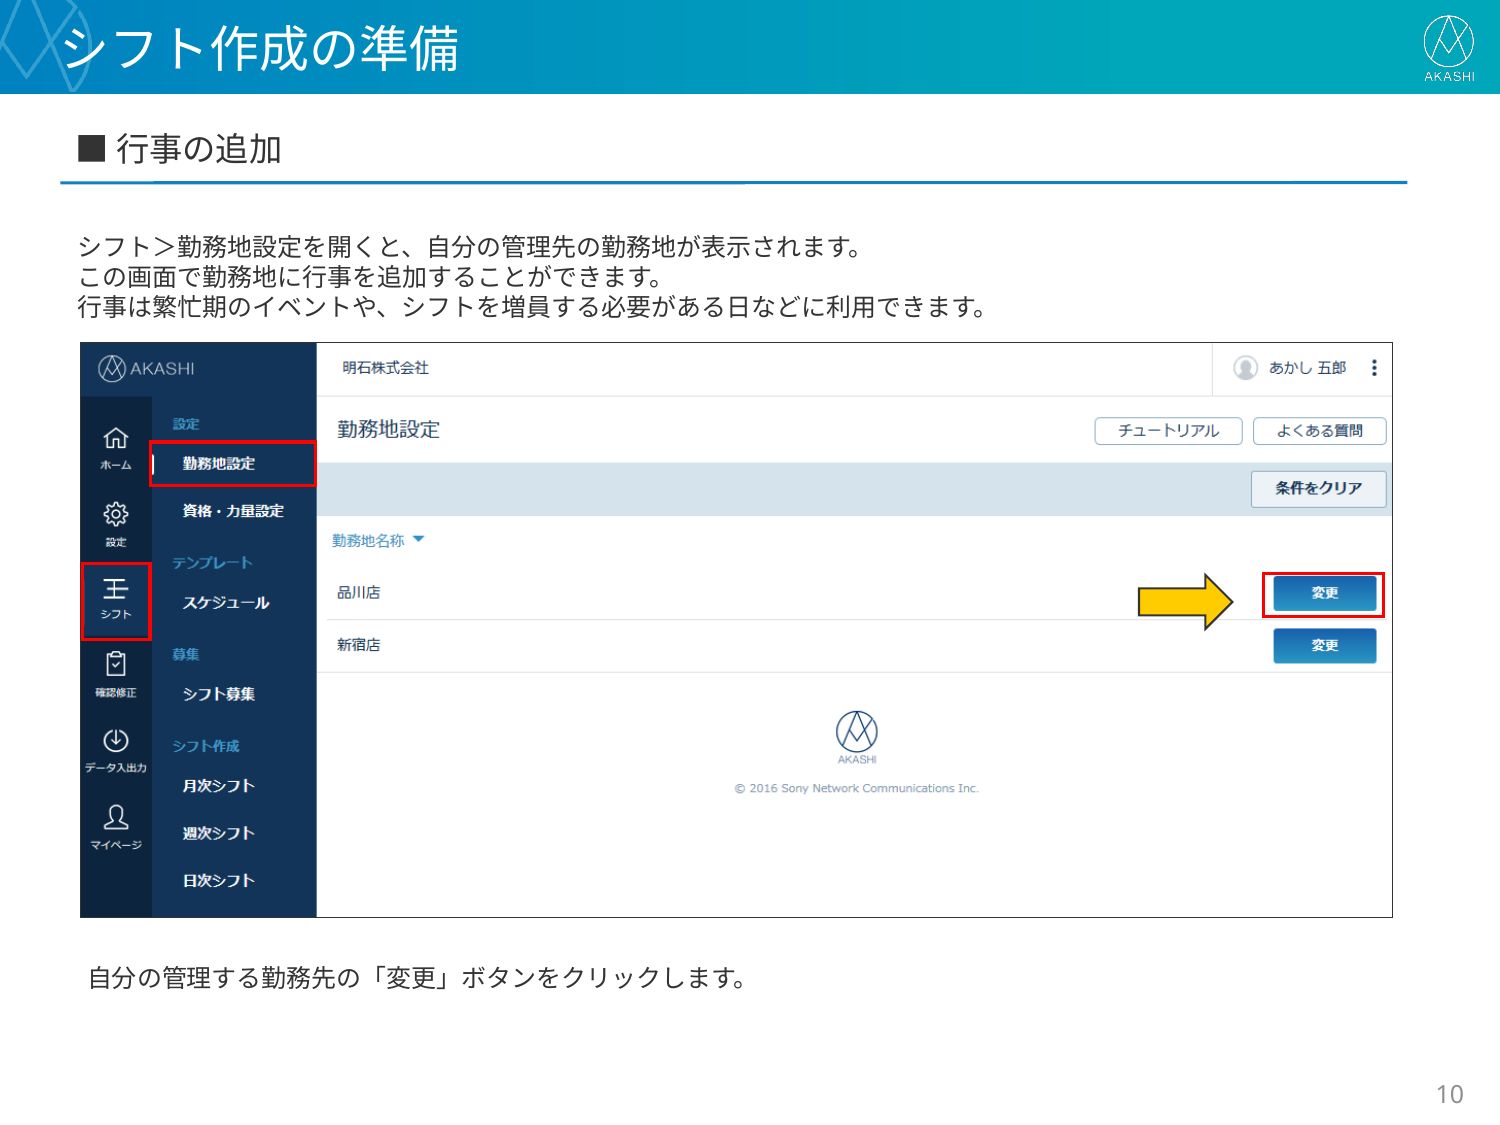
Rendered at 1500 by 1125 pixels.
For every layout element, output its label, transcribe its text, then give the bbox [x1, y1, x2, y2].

text_box ■行事の追加 [60, 121, 1038, 176]
picture [1416, 7, 1481, 89]
slide_number 9 [1141, 1065, 1480, 1125]
picture [80, 342, 1393, 918]
text_box シフト＞勤務地設定を開くと、自分の管理先の勤務地が表示されます。 この画面で勤務地に行事を追加することができます。 行事は繁忙期のイベントや、シフトを増員する必要がある日などに利用できます。 [63, 223, 1463, 329]
title シフト作成の準備 [44, 0, 1393, 92]
text_box 自分の管理する勤務先の「変更」ボタンをクリックします。 [72, 954, 1472, 1000]
